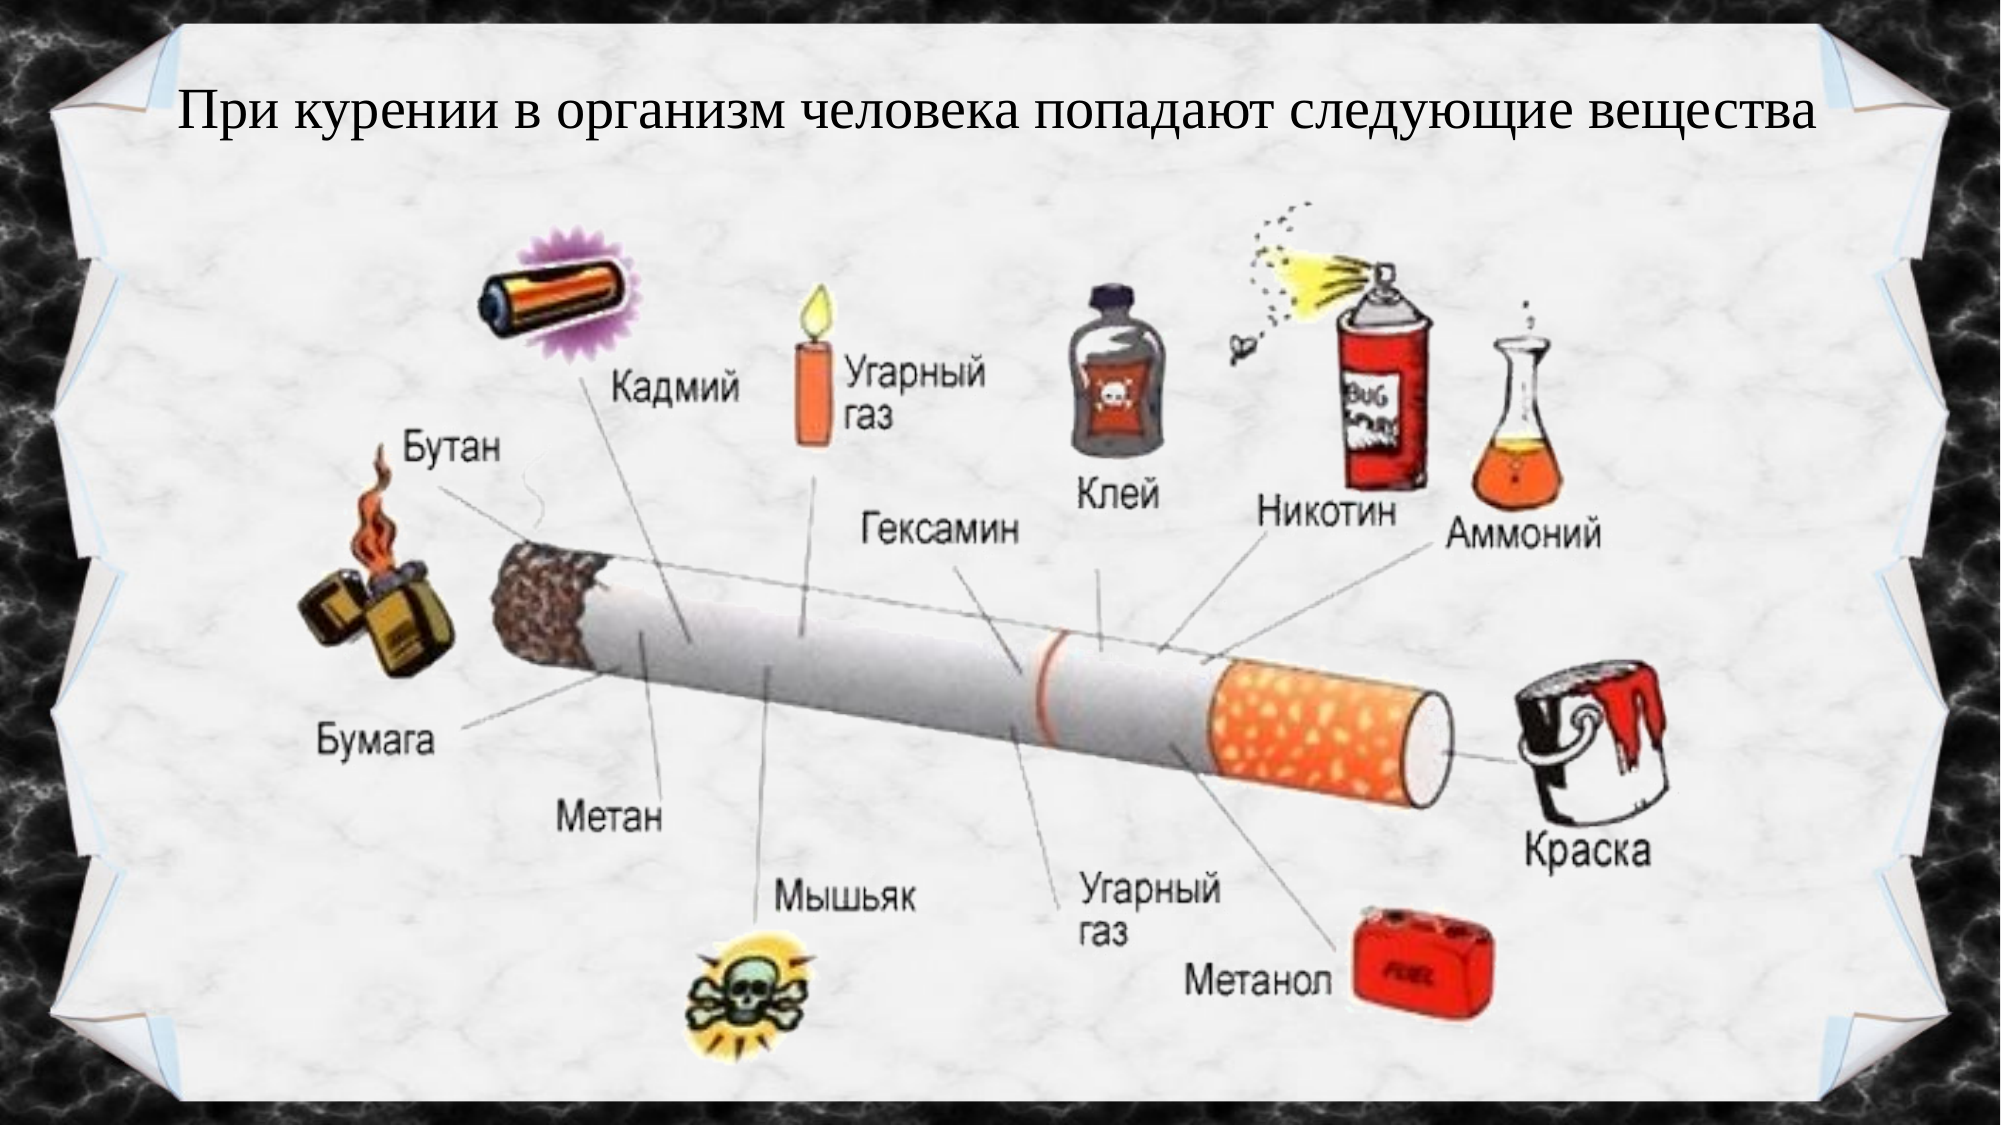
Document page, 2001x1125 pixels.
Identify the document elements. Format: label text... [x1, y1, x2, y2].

text_box При курении в организм человека попадают следующие вещества [162, 63, 1890, 148]
picture [0, 0, 2001, 1125]
